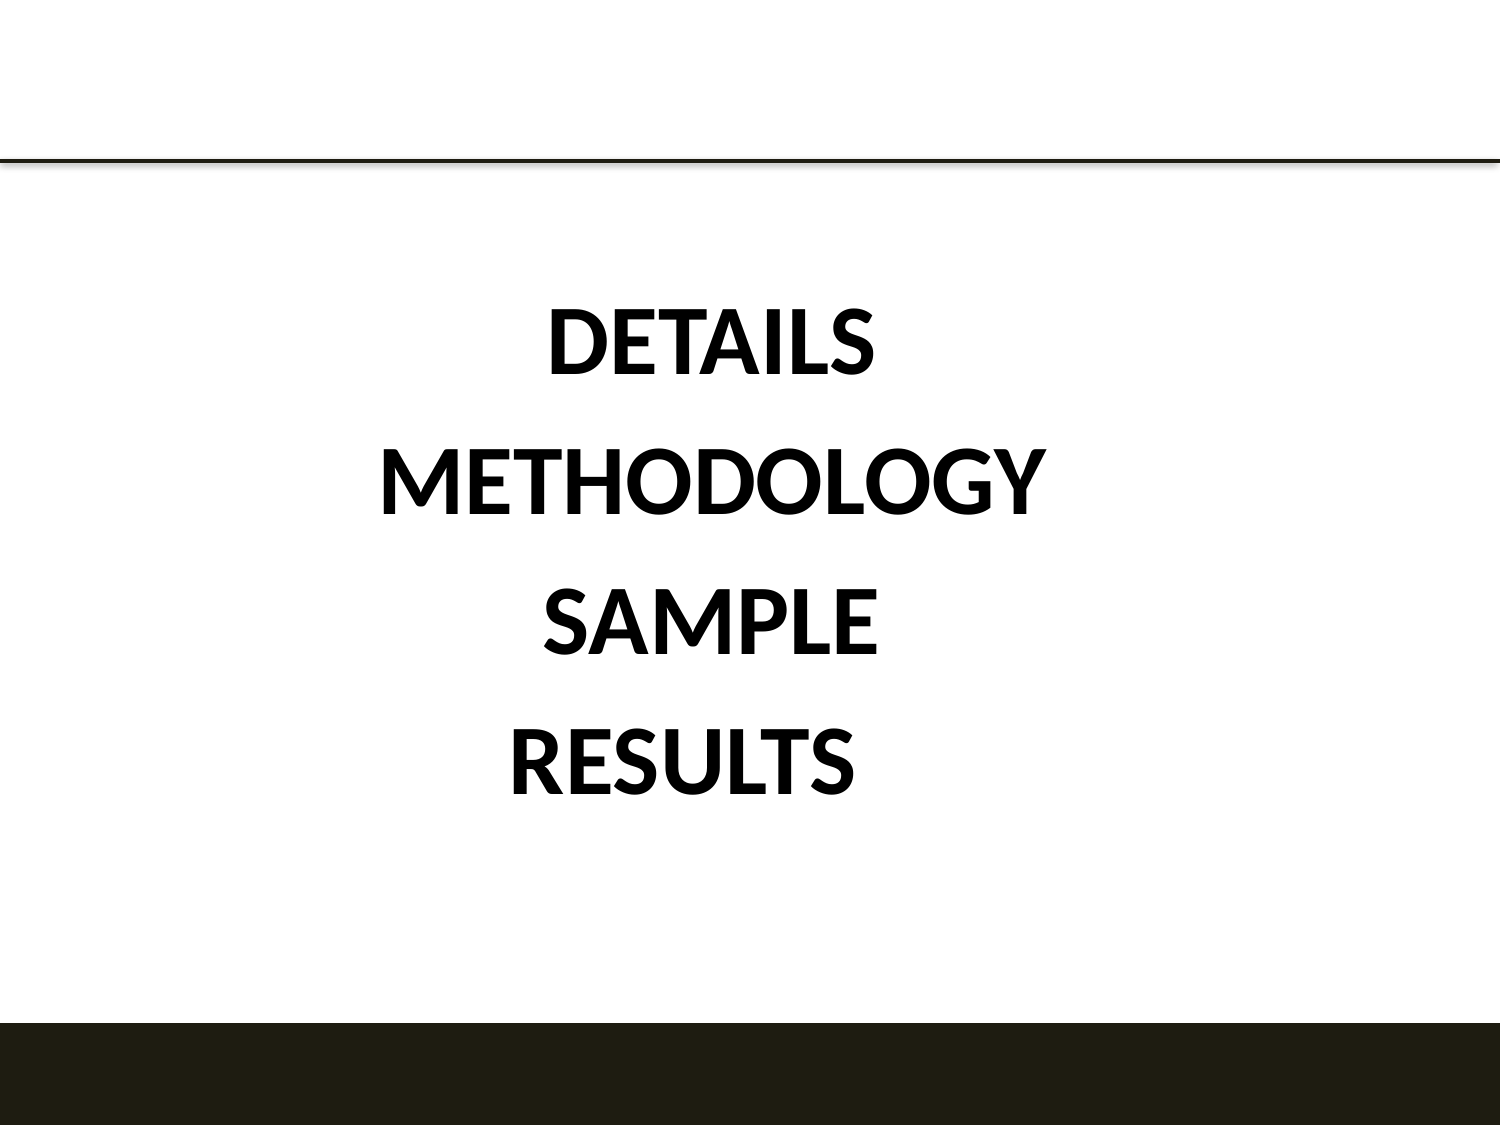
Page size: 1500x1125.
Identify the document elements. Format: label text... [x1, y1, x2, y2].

text_box [0, 1021, 1500, 1125]
text_box [39, 208, 1444, 967]
text_box DETAILS METHODOLOGY SAMPLE RESULTS [53, 267, 1371, 822]
